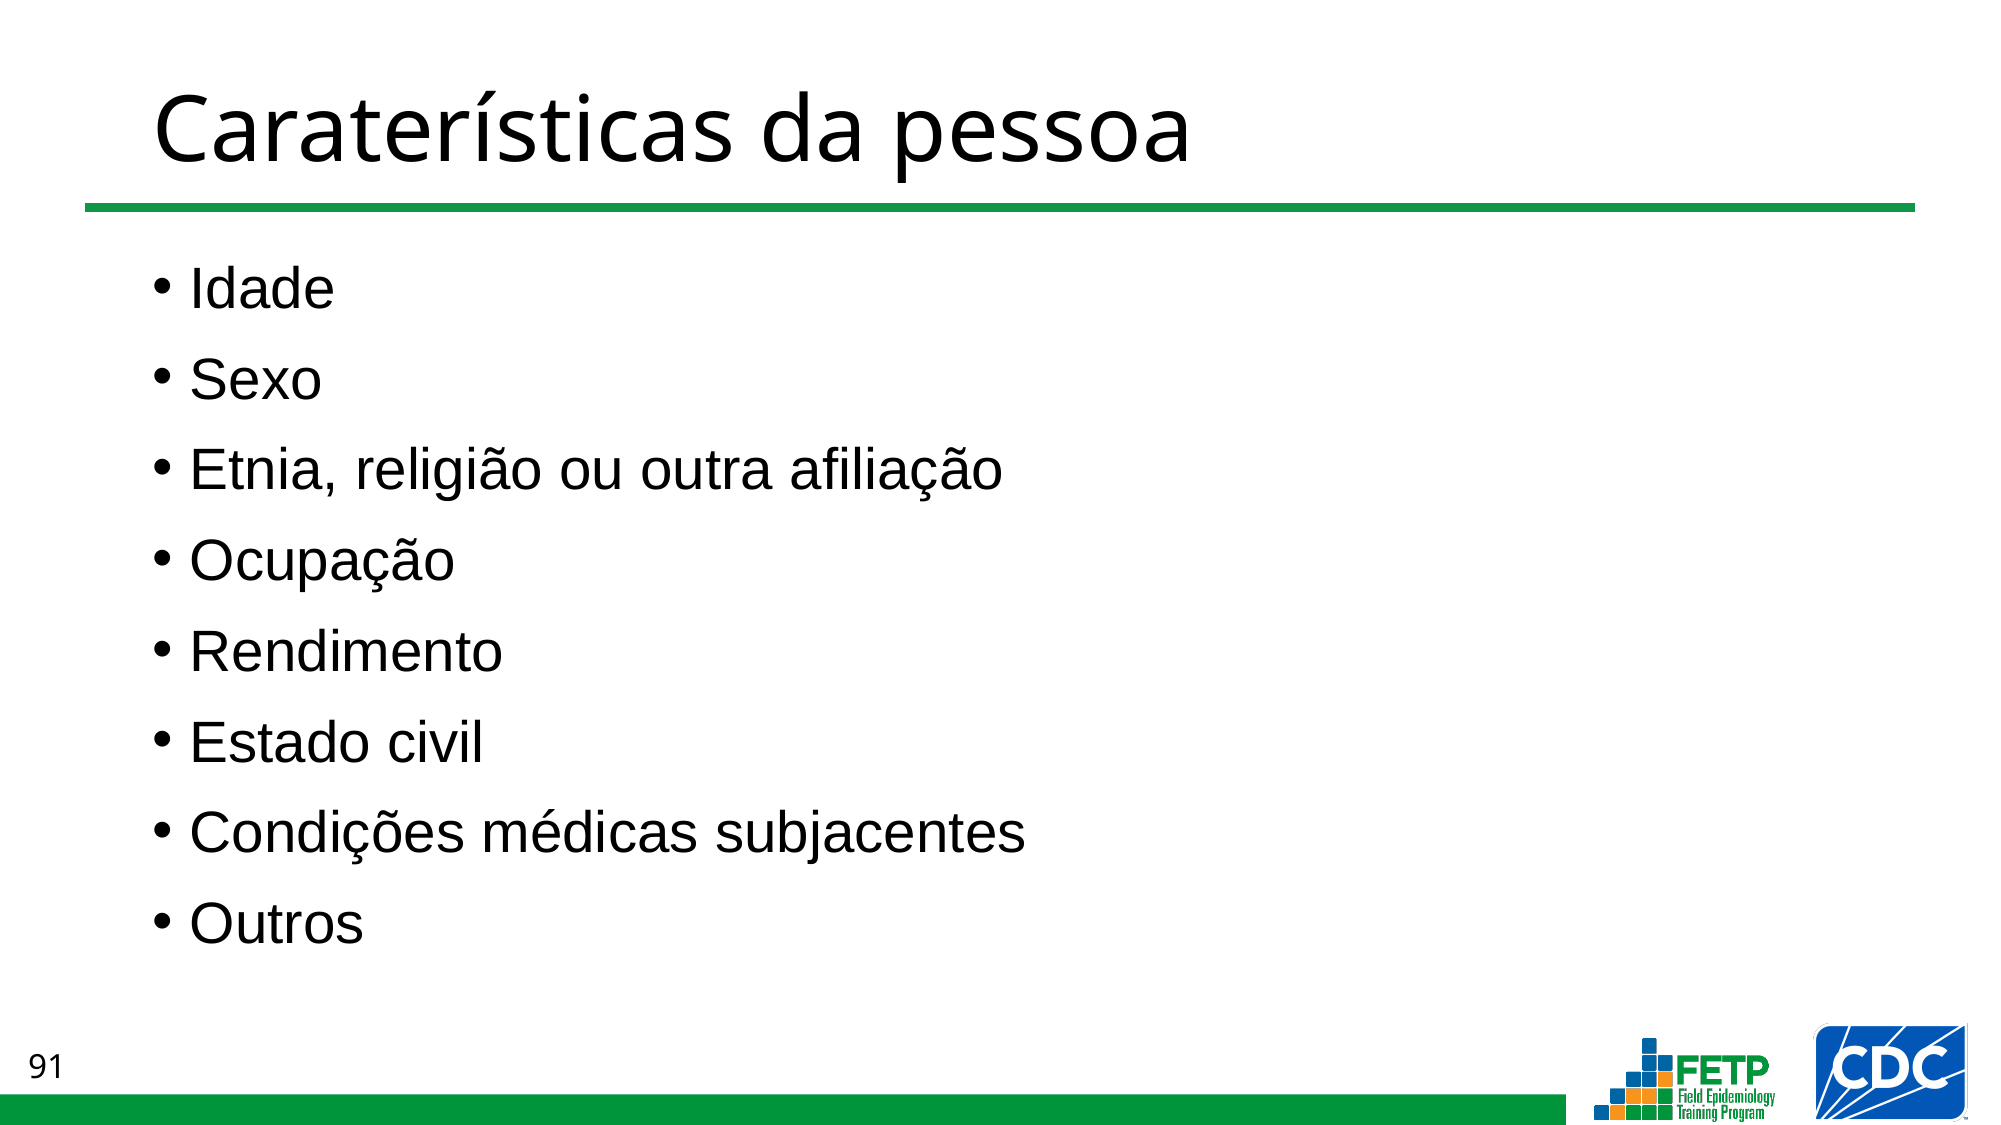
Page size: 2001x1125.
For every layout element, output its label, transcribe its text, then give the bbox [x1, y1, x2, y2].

list Idade Sexo Etnia, religião ou outra afiliação Ocupação Rendimento Estado civil Condições médicas subjacentes Outros [137, 242, 1863, 1004]
title Caraterísticas da pessoa [137, 75, 1863, 207]
picture [1813, 1023, 1968, 1122]
picture [1594, 1038, 1775, 1122]
